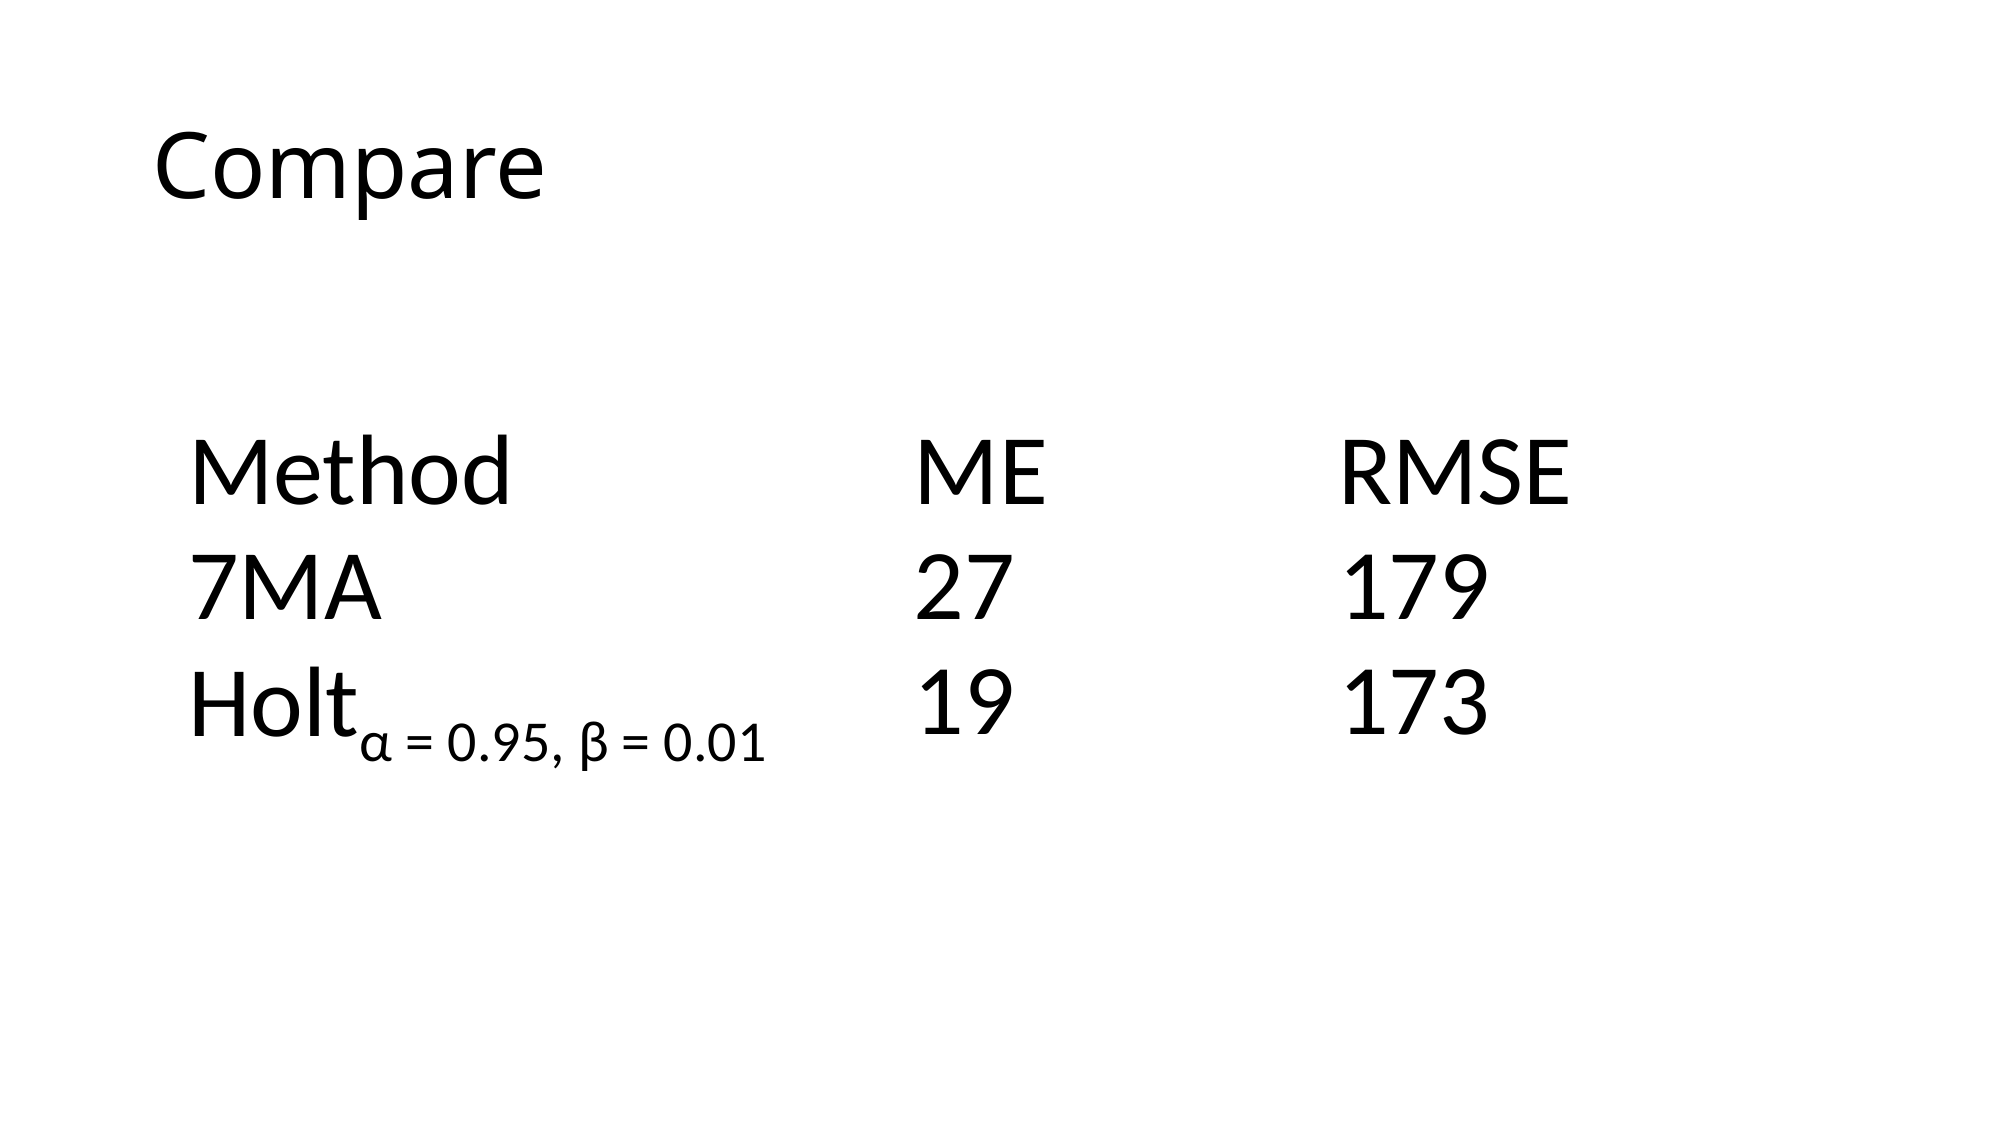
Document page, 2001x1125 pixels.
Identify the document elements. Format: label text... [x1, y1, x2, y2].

table_cell 173 [1327, 644, 1671, 776]
table_header RMSE [1327, 414, 1671, 529]
table_header Method [177, 414, 903, 529]
table_cell 19 [903, 644, 1327, 776]
title Compare [137, 59, 1863, 278]
table_cell 7MA [177, 529, 903, 644]
table_cell Holtα = 0.95, β = 0.01 [177, 644, 903, 776]
table_cell 27 [903, 529, 1327, 644]
table_cell 179 [1327, 529, 1671, 644]
table_header ME [903, 414, 1327, 529]
